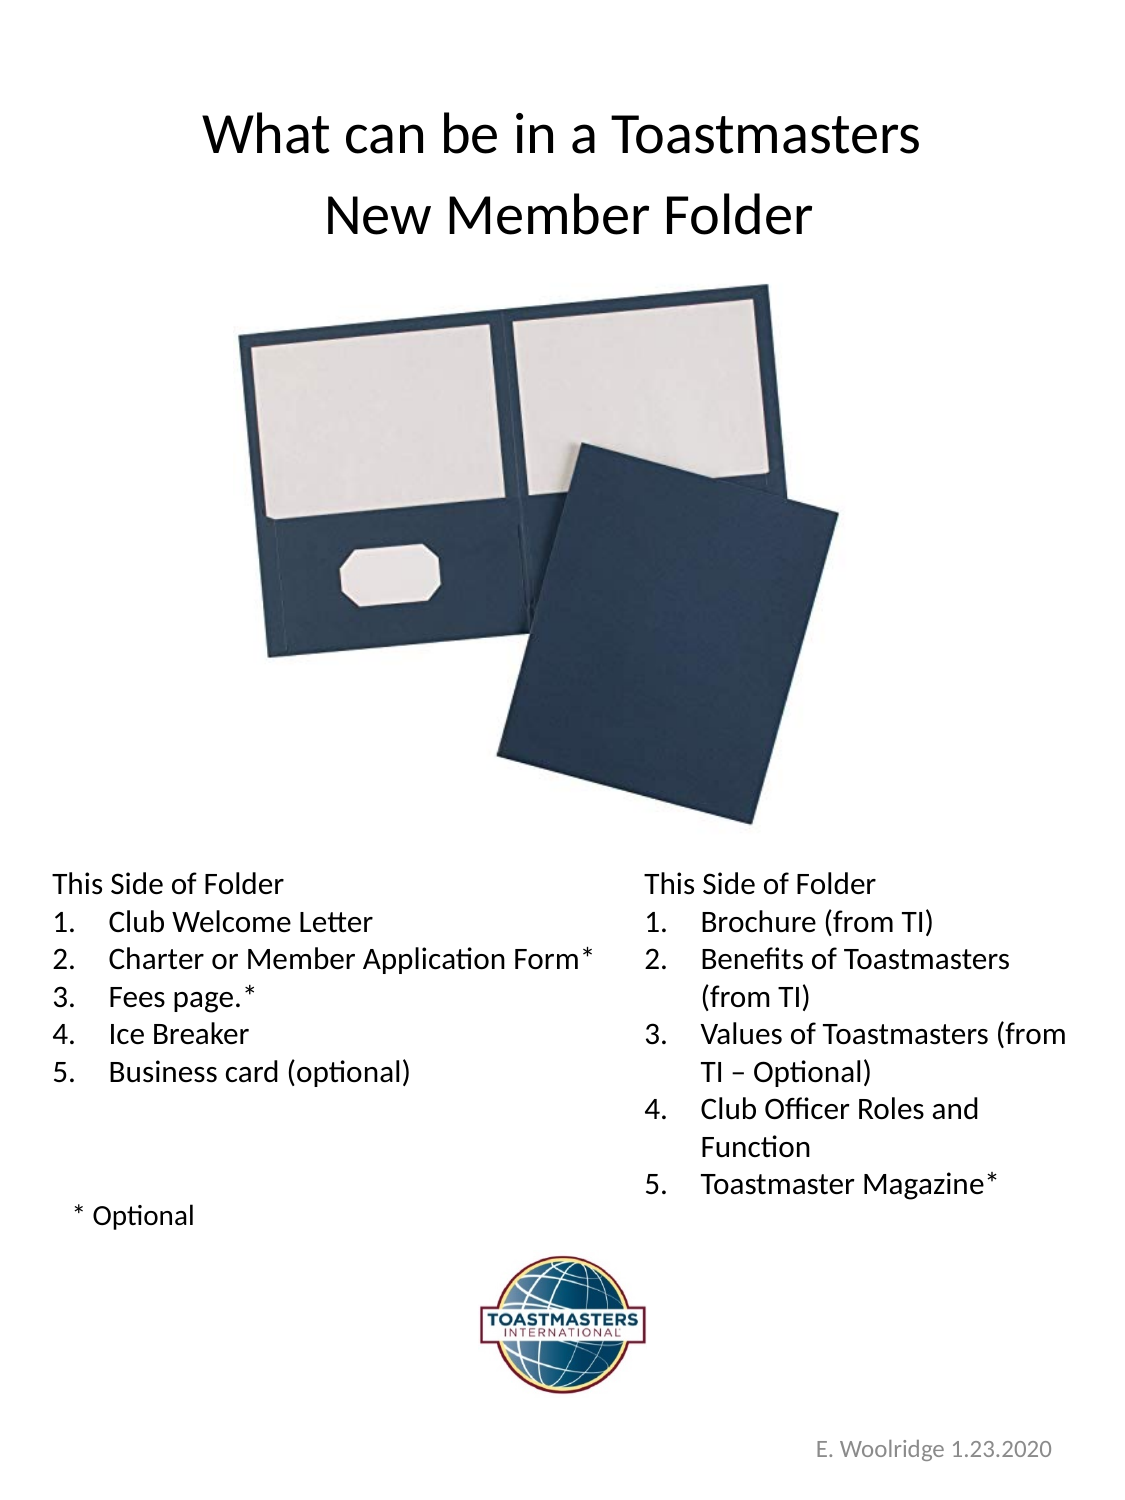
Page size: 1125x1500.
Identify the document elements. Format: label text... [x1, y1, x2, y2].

text_box This Side of Folder Brochure (from TI) Benefits of Toastmasters (from TI) Values of Toastmasters (from TI – Optional) Club Officer Roles and Function Toastmaster Magazine* [629, 856, 1088, 1209]
text_box * Optional [56, 1189, 1070, 1239]
subtitle What can be in a Toastmasters New Member Folder [174, 87, 963, 263]
picture [233, 242, 848, 857]
picture [478, 1249, 647, 1398]
footer E. Woolridge 1.23.2020 [756, 1407, 1113, 1488]
text_box This Side of Folder Club Welcome Letter Charter or Member Application Form* Fees page.* Ice Breaker Business card (optional) [37, 856, 625, 1096]
